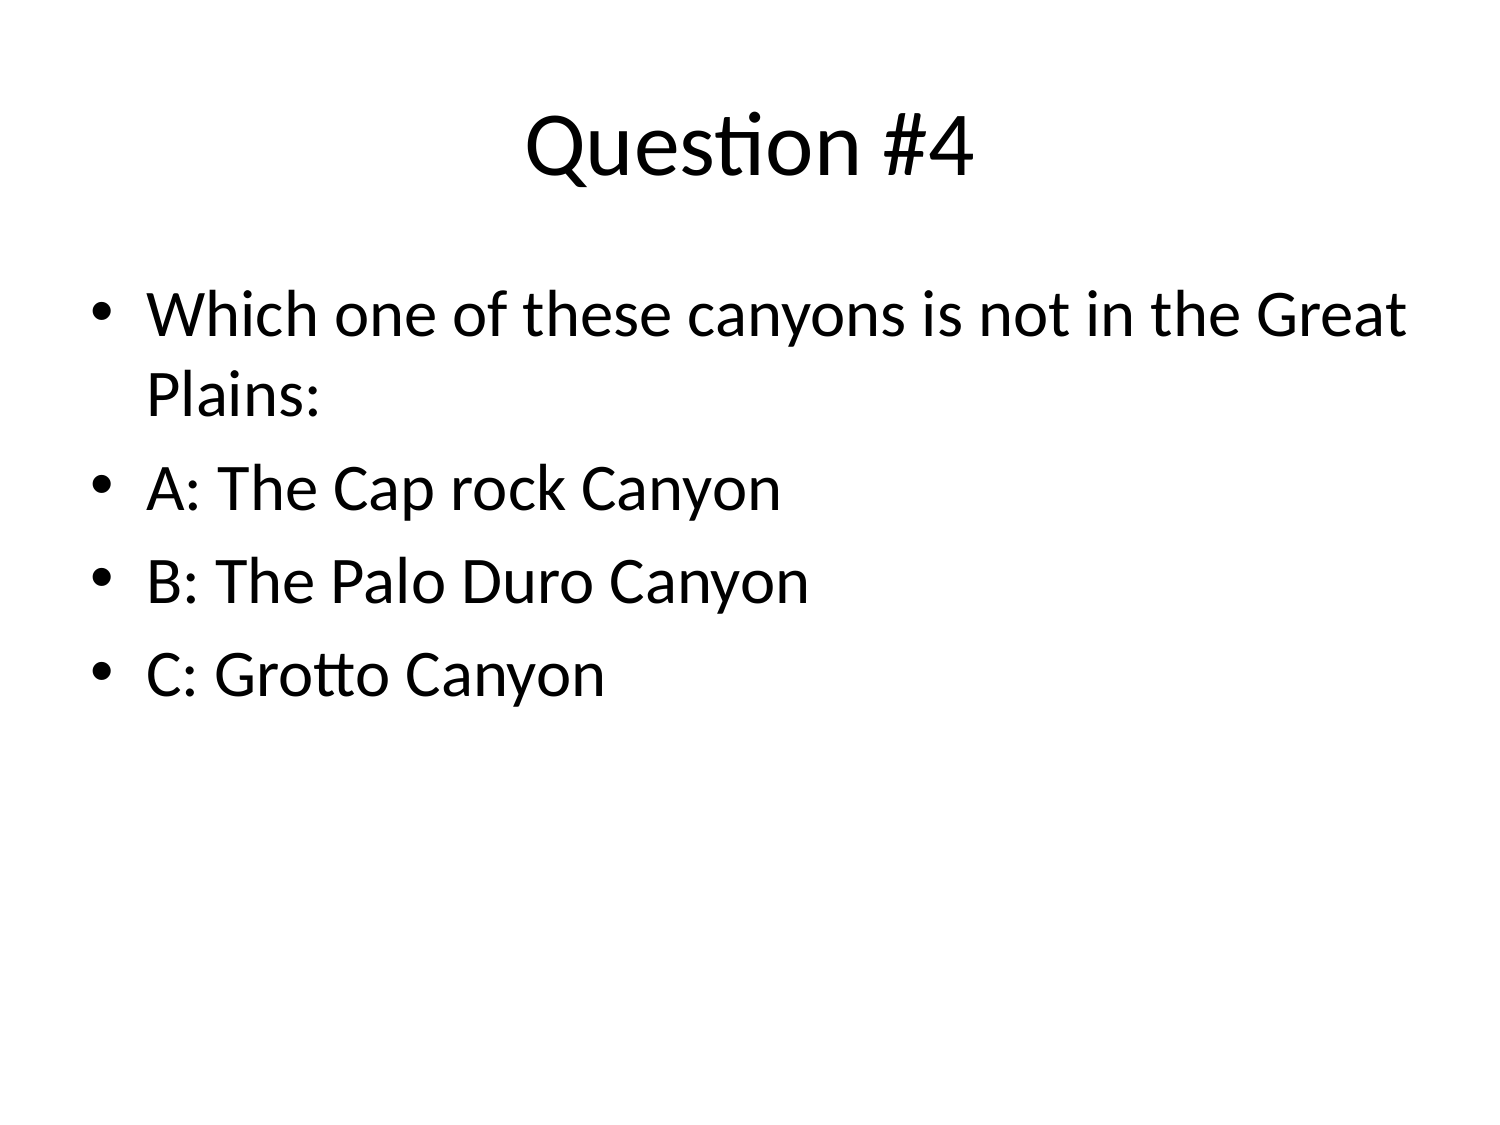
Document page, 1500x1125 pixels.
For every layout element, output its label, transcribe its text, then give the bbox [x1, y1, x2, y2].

title Question #4 [75, 45, 1425, 233]
list Which one of these canyons is not in the Great Plains: A: The Cap rock Canyon B: The Palo Duro Canyon C: Grotto Canyon [75, 262, 1425, 1005]
